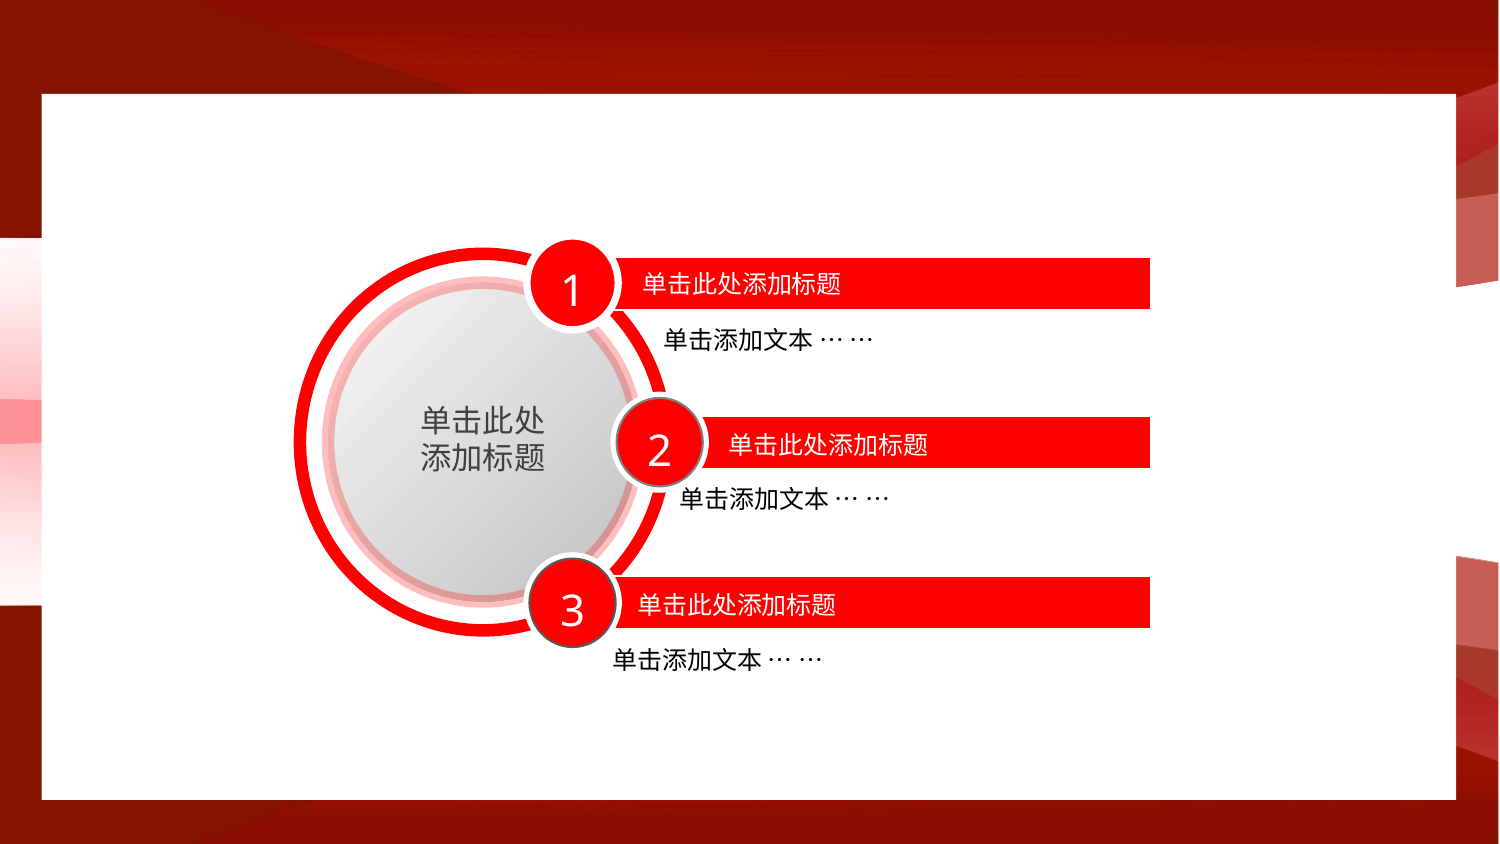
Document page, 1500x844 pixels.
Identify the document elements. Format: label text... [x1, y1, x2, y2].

picture [0, 0, 1499, 844]
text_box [299, 253, 666, 631]
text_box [623, 576, 1152, 630]
text_box 单击添加文本 … … [666, 475, 1152, 521]
text_box 单击添加文本 … … [597, 637, 1134, 682]
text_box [623, 256, 1152, 310]
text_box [522, 552, 623, 654]
text_box 单击添加文本 … … [666, 317, 1185, 362]
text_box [522, 232, 623, 334]
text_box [710, 415, 1152, 470]
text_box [609, 391, 710, 493]
